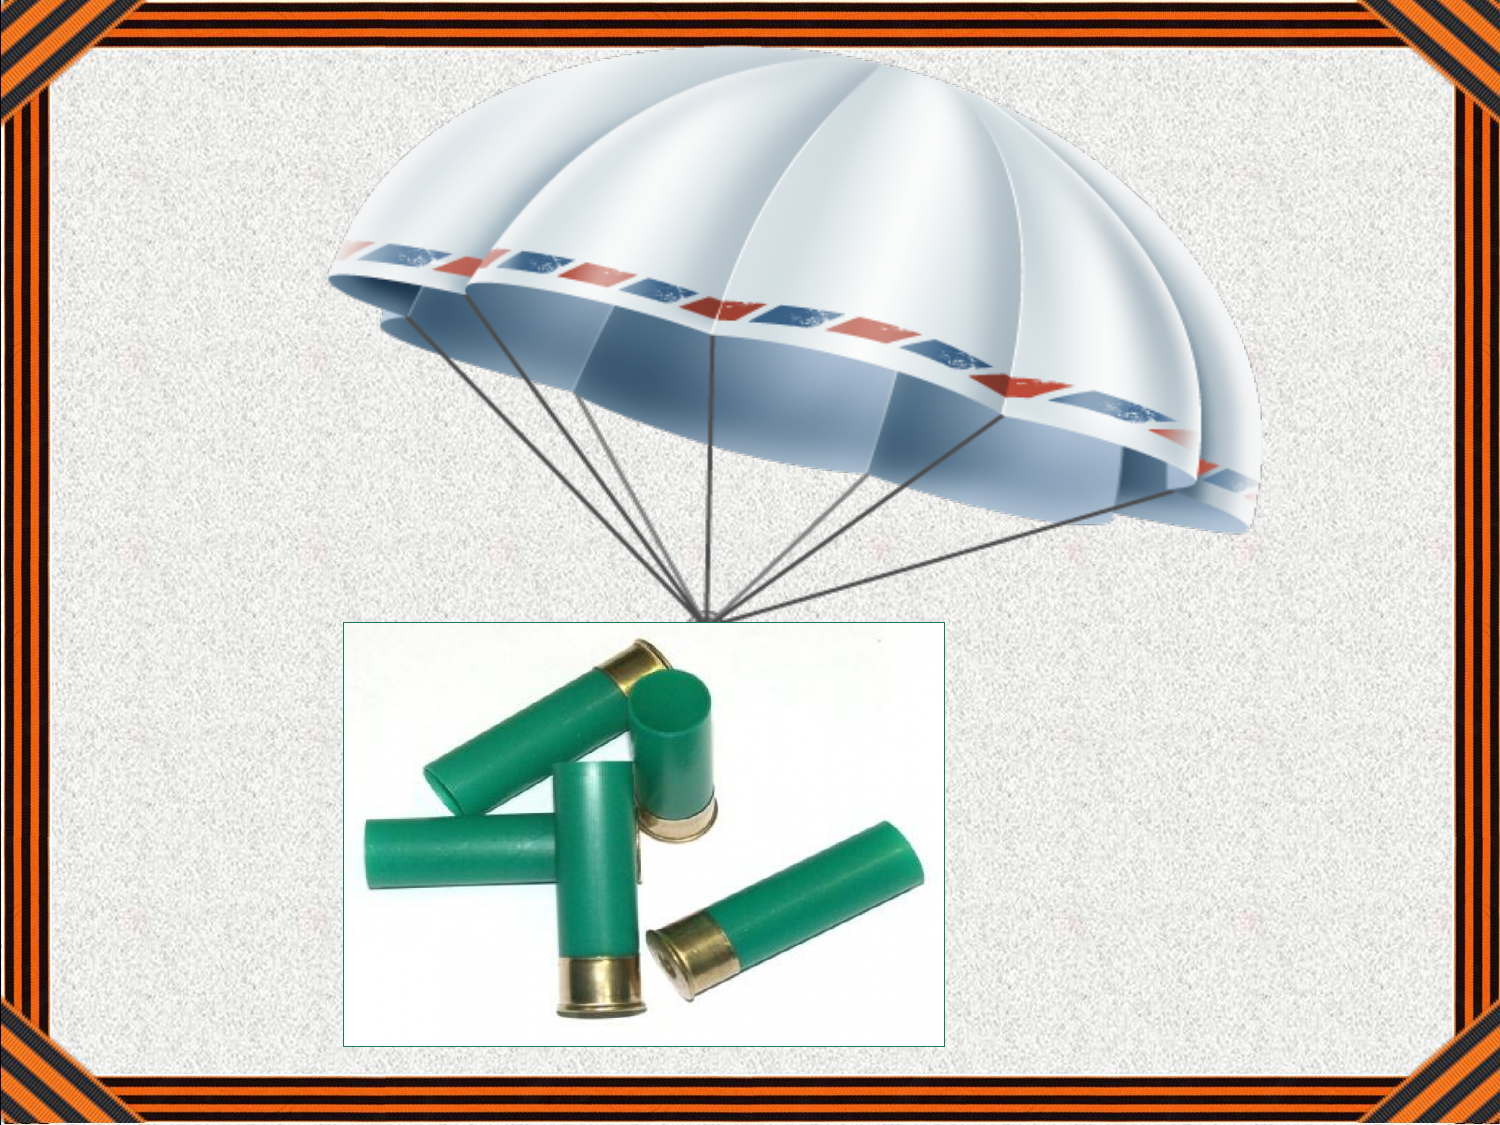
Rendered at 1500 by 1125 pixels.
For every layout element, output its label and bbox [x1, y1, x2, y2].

picture [0, 0, 1500, 1125]
text_box [265, 42, 1326, 1047]
